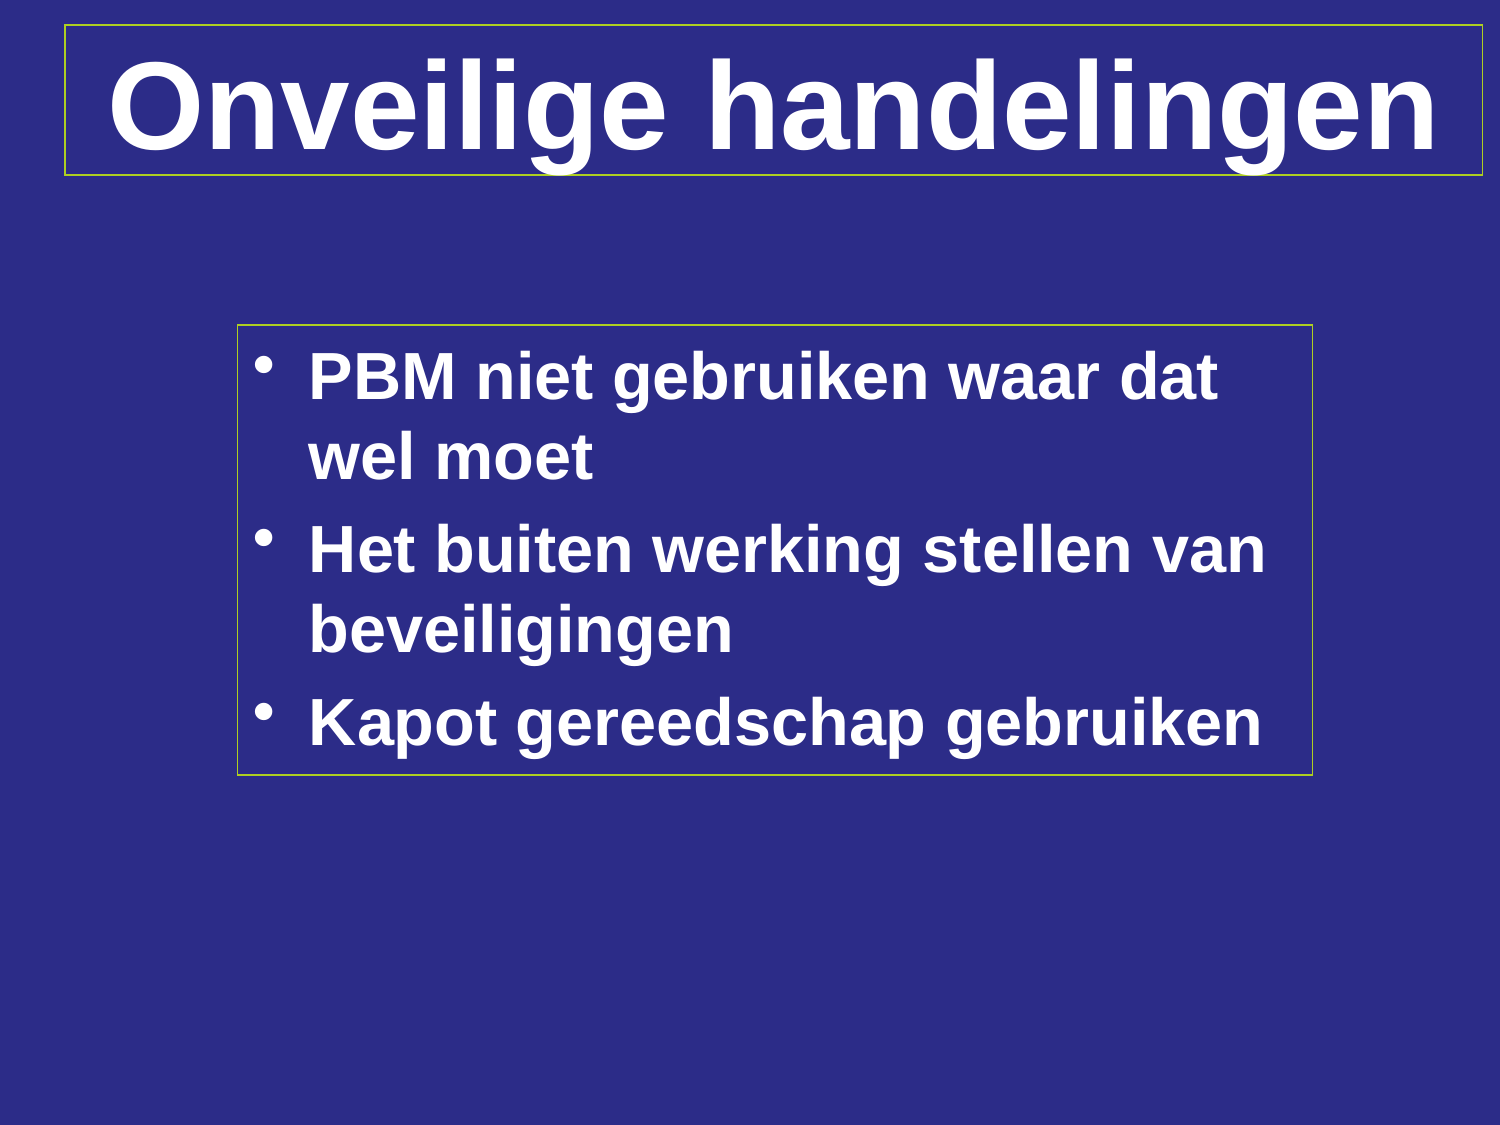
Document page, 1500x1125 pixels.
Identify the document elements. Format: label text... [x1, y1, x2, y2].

title Onveilige handelingen [64, 24, 1483, 176]
list PBM niet gebruiken waar dat wel moet Het buiten werking stellen van beveiligingen Kapot gereedschap gebruiken [237, 324, 1313, 776]
